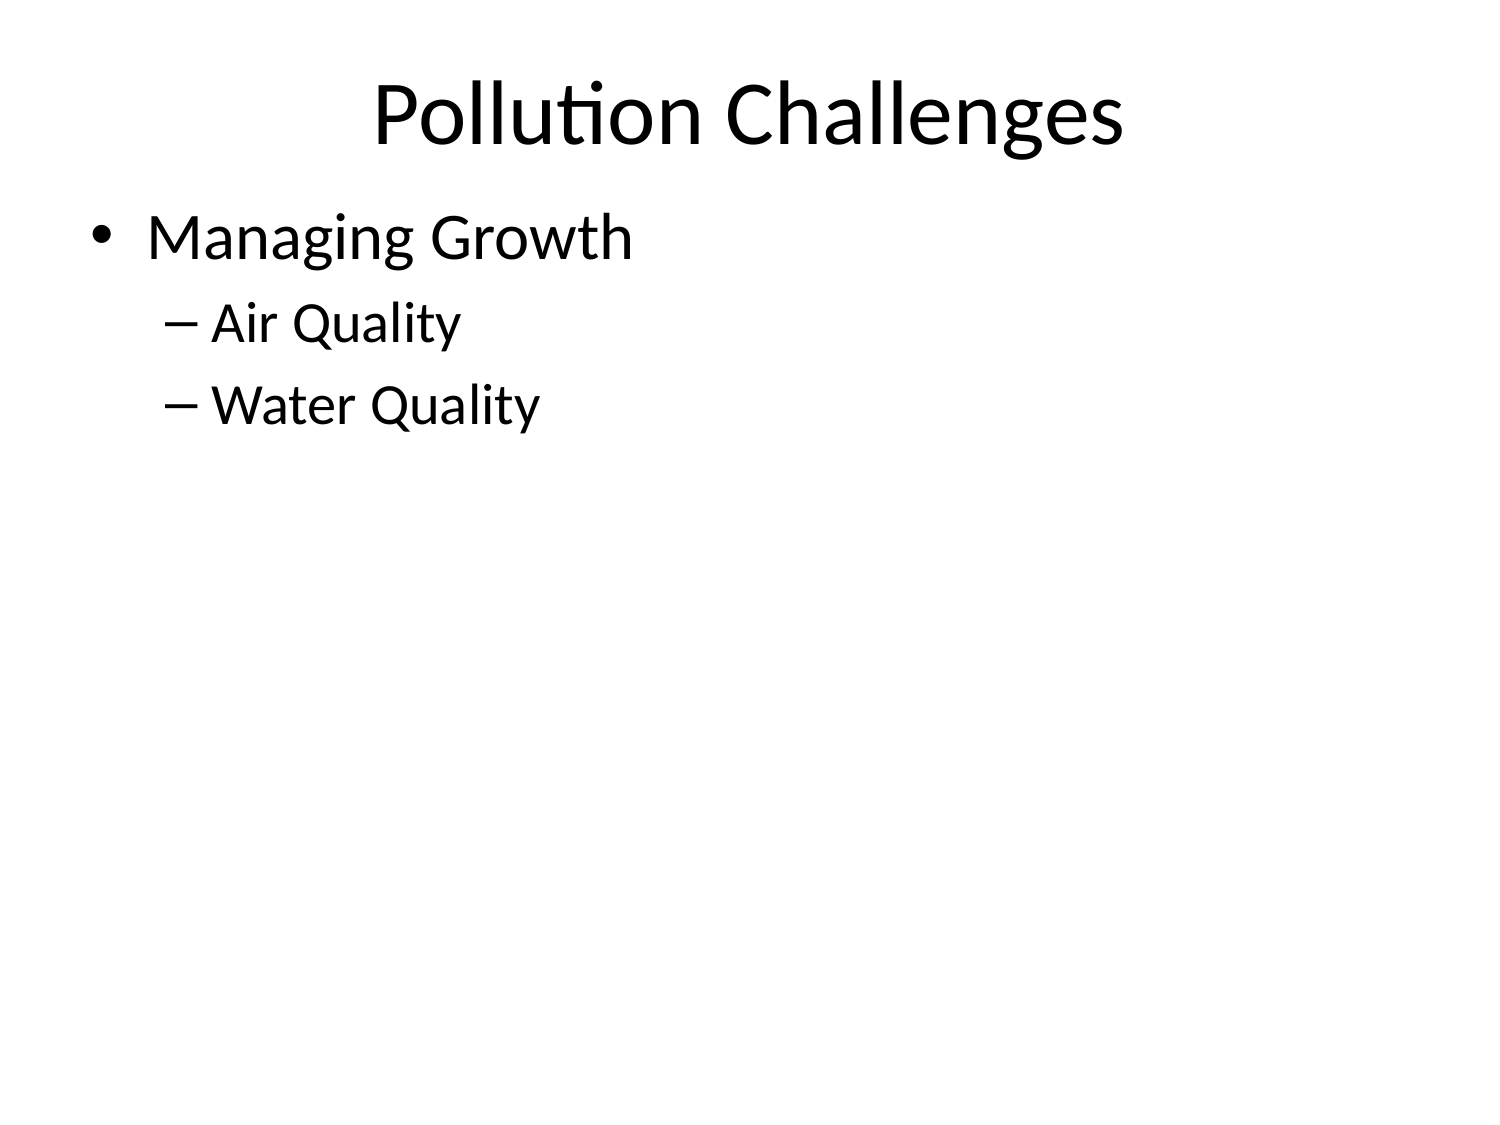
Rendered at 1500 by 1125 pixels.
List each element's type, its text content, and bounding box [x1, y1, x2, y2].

list Managing Growth Air Quality Water Quality [75, 185, 1425, 1048]
title Pollution Challenges [75, 14, 1425, 185]
